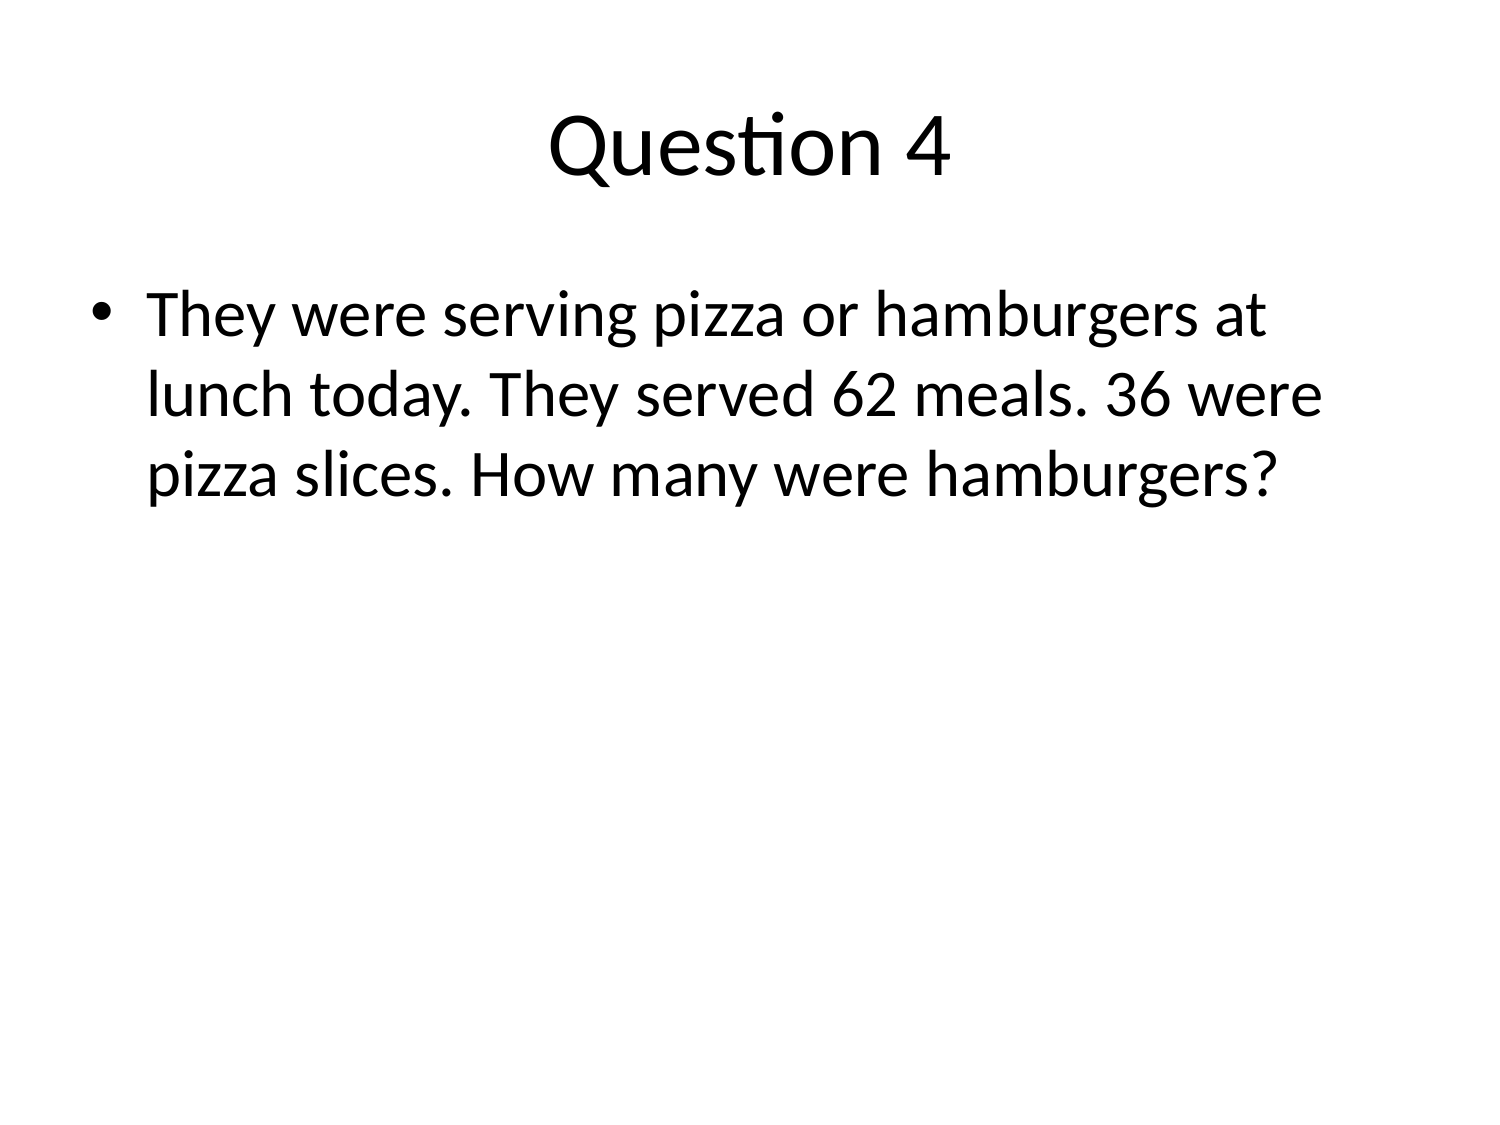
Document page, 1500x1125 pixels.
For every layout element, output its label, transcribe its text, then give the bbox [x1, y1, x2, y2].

title Question 4 [75, 45, 1425, 233]
list They were serving pizza or hamburgers at lunch today. They served 62 meals. 36 were pizza slices. How many were hamburgers? [75, 262, 1425, 1005]
